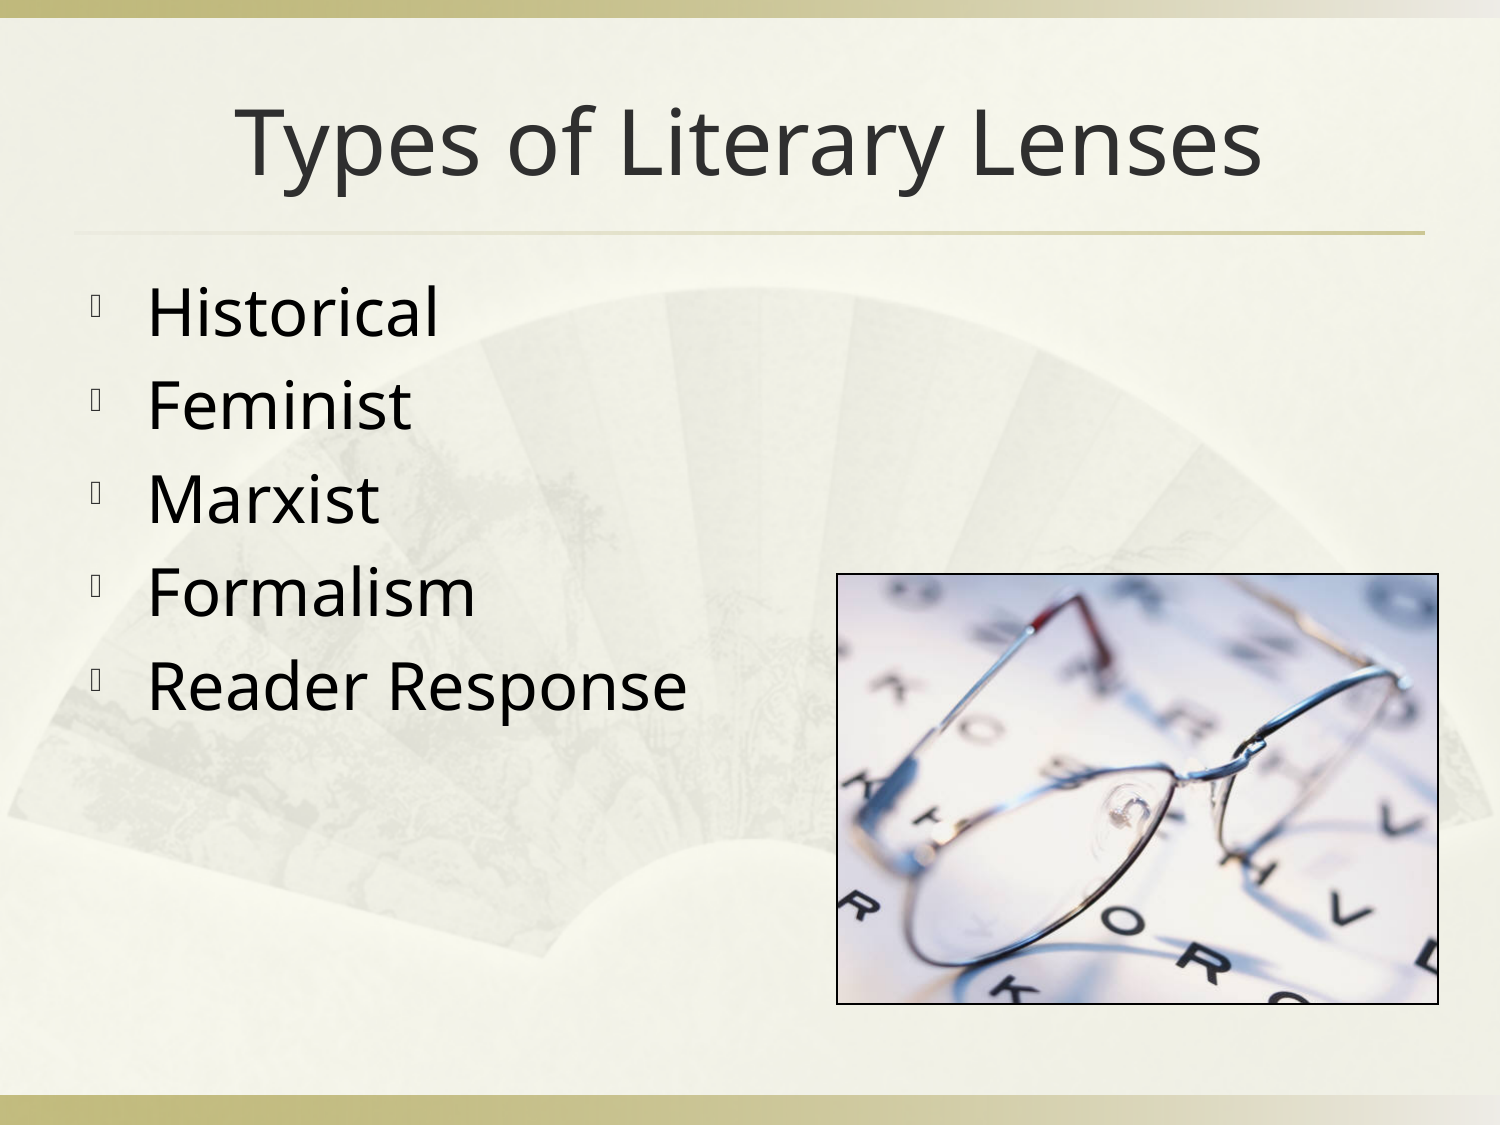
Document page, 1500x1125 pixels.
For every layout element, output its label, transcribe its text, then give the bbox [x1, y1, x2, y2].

list Historical Feminist Marxist Formalism Reader Response [74, 262, 1426, 1032]
picture [836, 574, 1438, 1004]
title Types of Literary Lenses [74, 44, 1426, 233]
